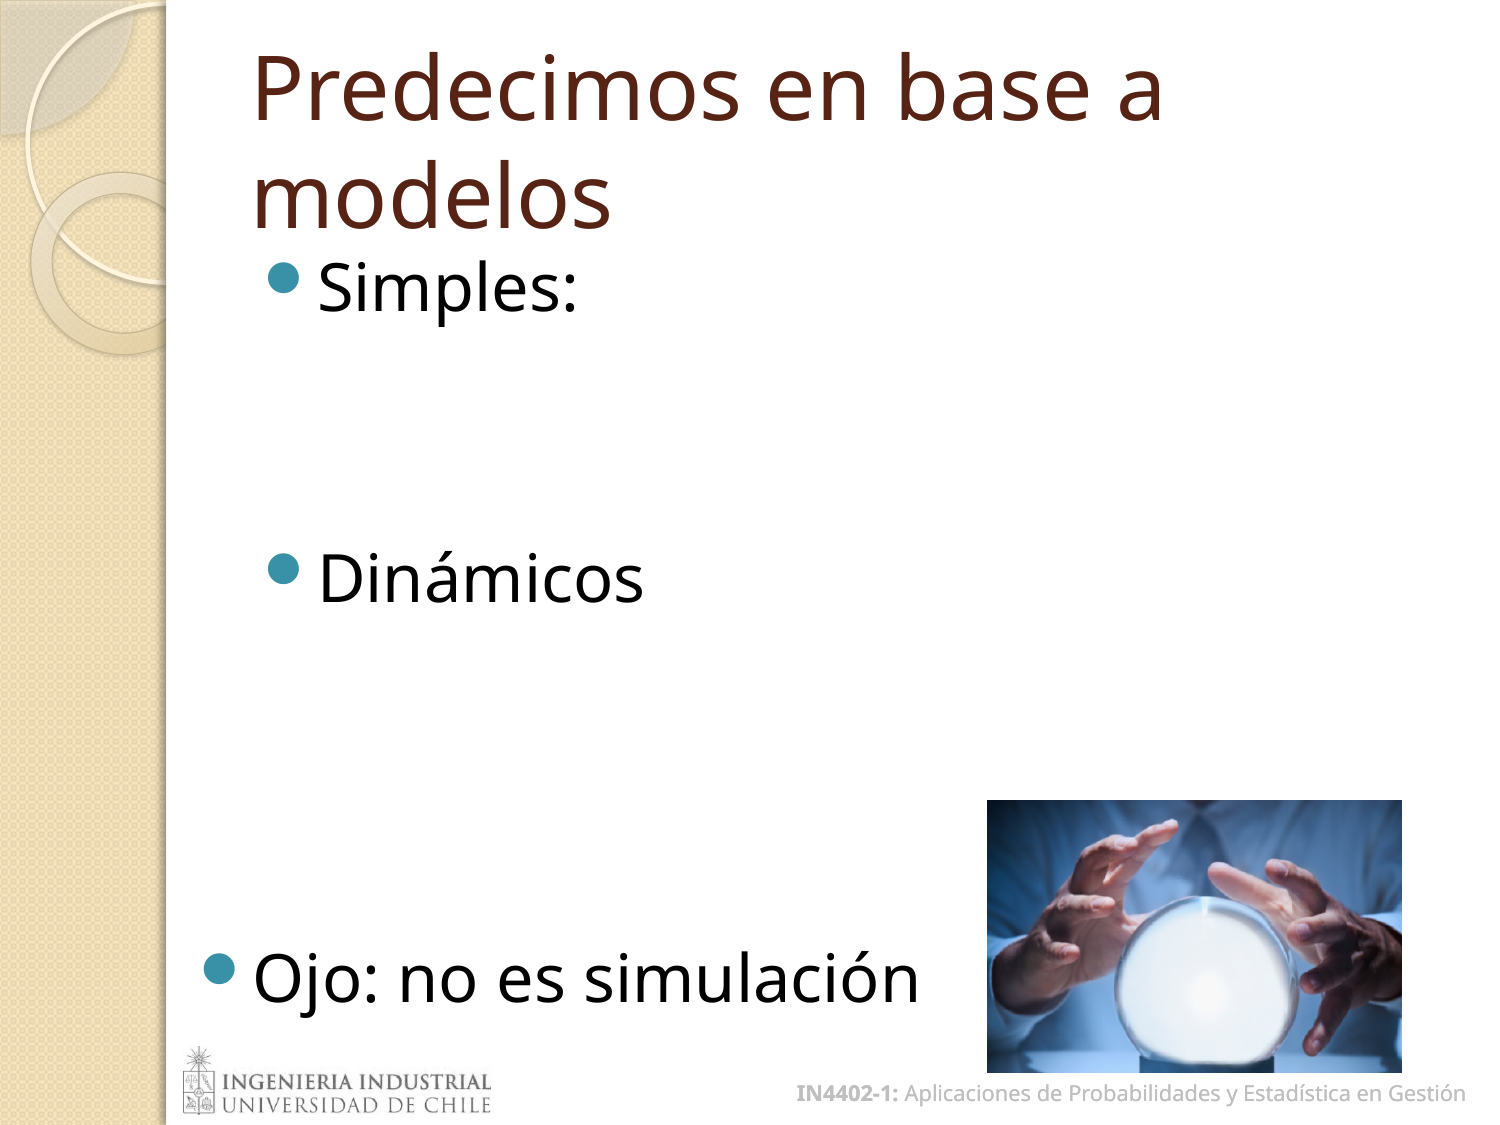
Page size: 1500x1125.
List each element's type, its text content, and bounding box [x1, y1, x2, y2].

text_box Ojo: no es simulación [171, 928, 980, 1037]
text_box IN4402-1: Aplicaciones de Probabilidades y Estadística en Gestión [750, 1072, 1483, 1114]
picture [987, 799, 1402, 1073]
title Predecimos en base a modelos [235, 45, 1466, 233]
picture [183, 1046, 491, 1115]
